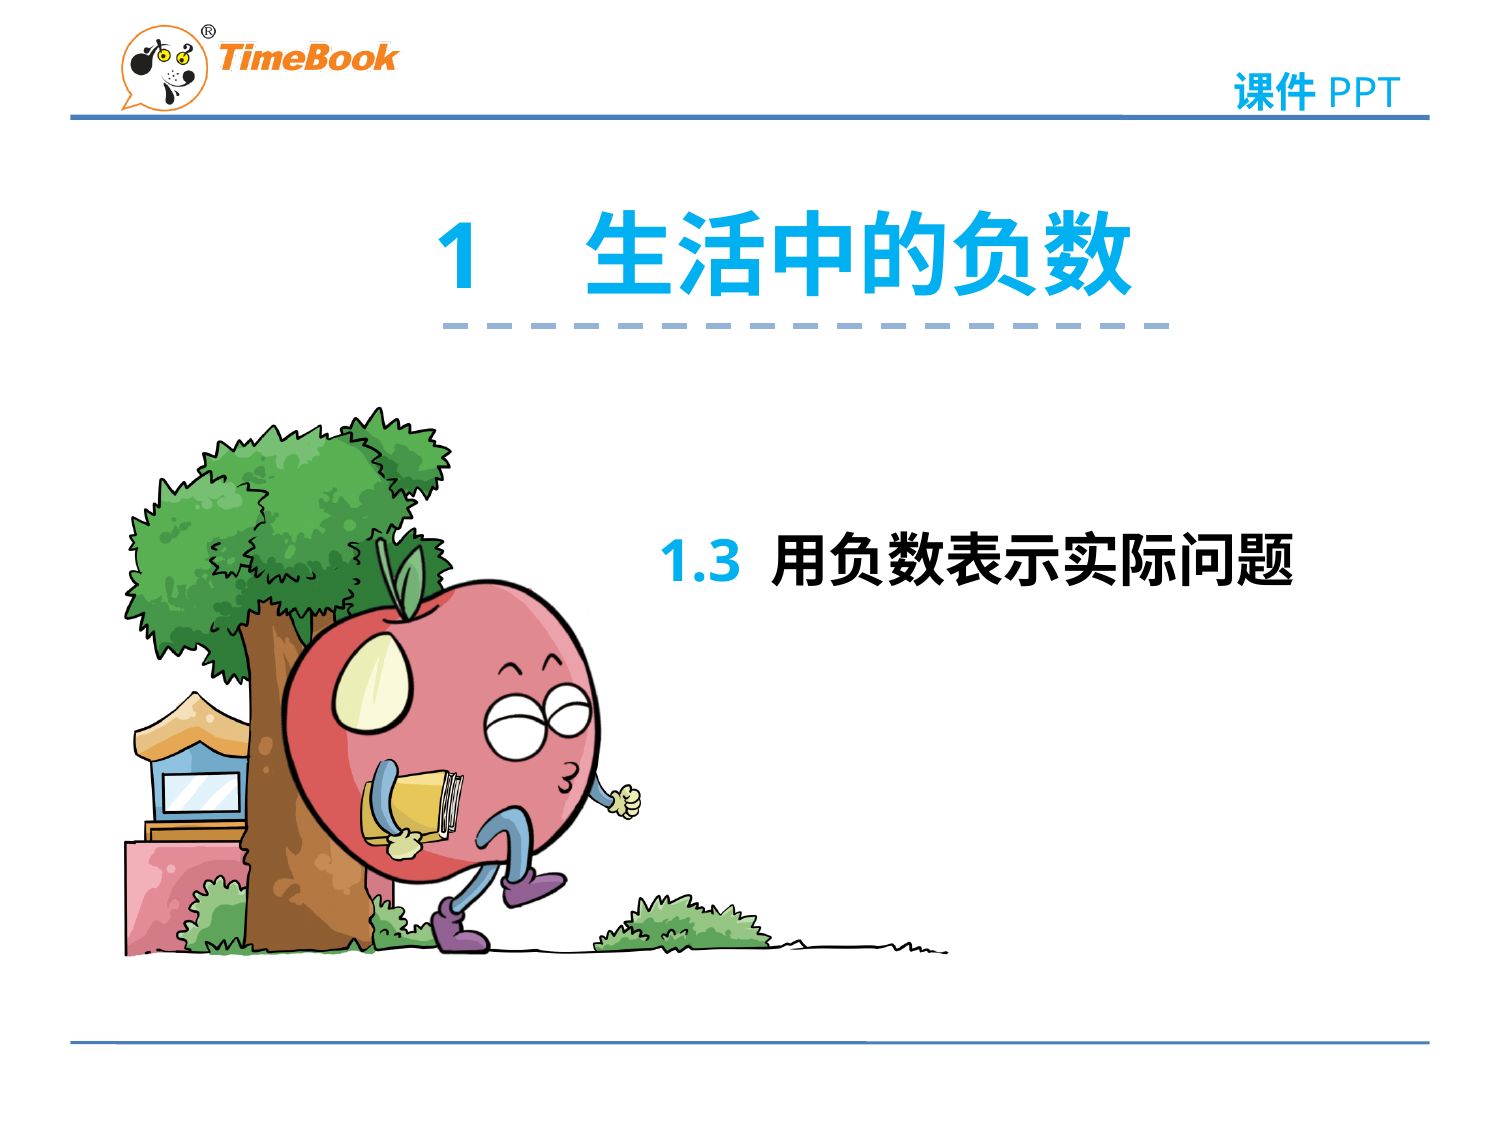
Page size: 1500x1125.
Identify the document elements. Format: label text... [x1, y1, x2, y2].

picture [118, 22, 408, 113]
text_box 1 生活中的负数 [419, 189, 1270, 315]
picture [111, 396, 961, 976]
text_box 1.3 用负数表示实际问题 [965, 515, 1353, 601]
